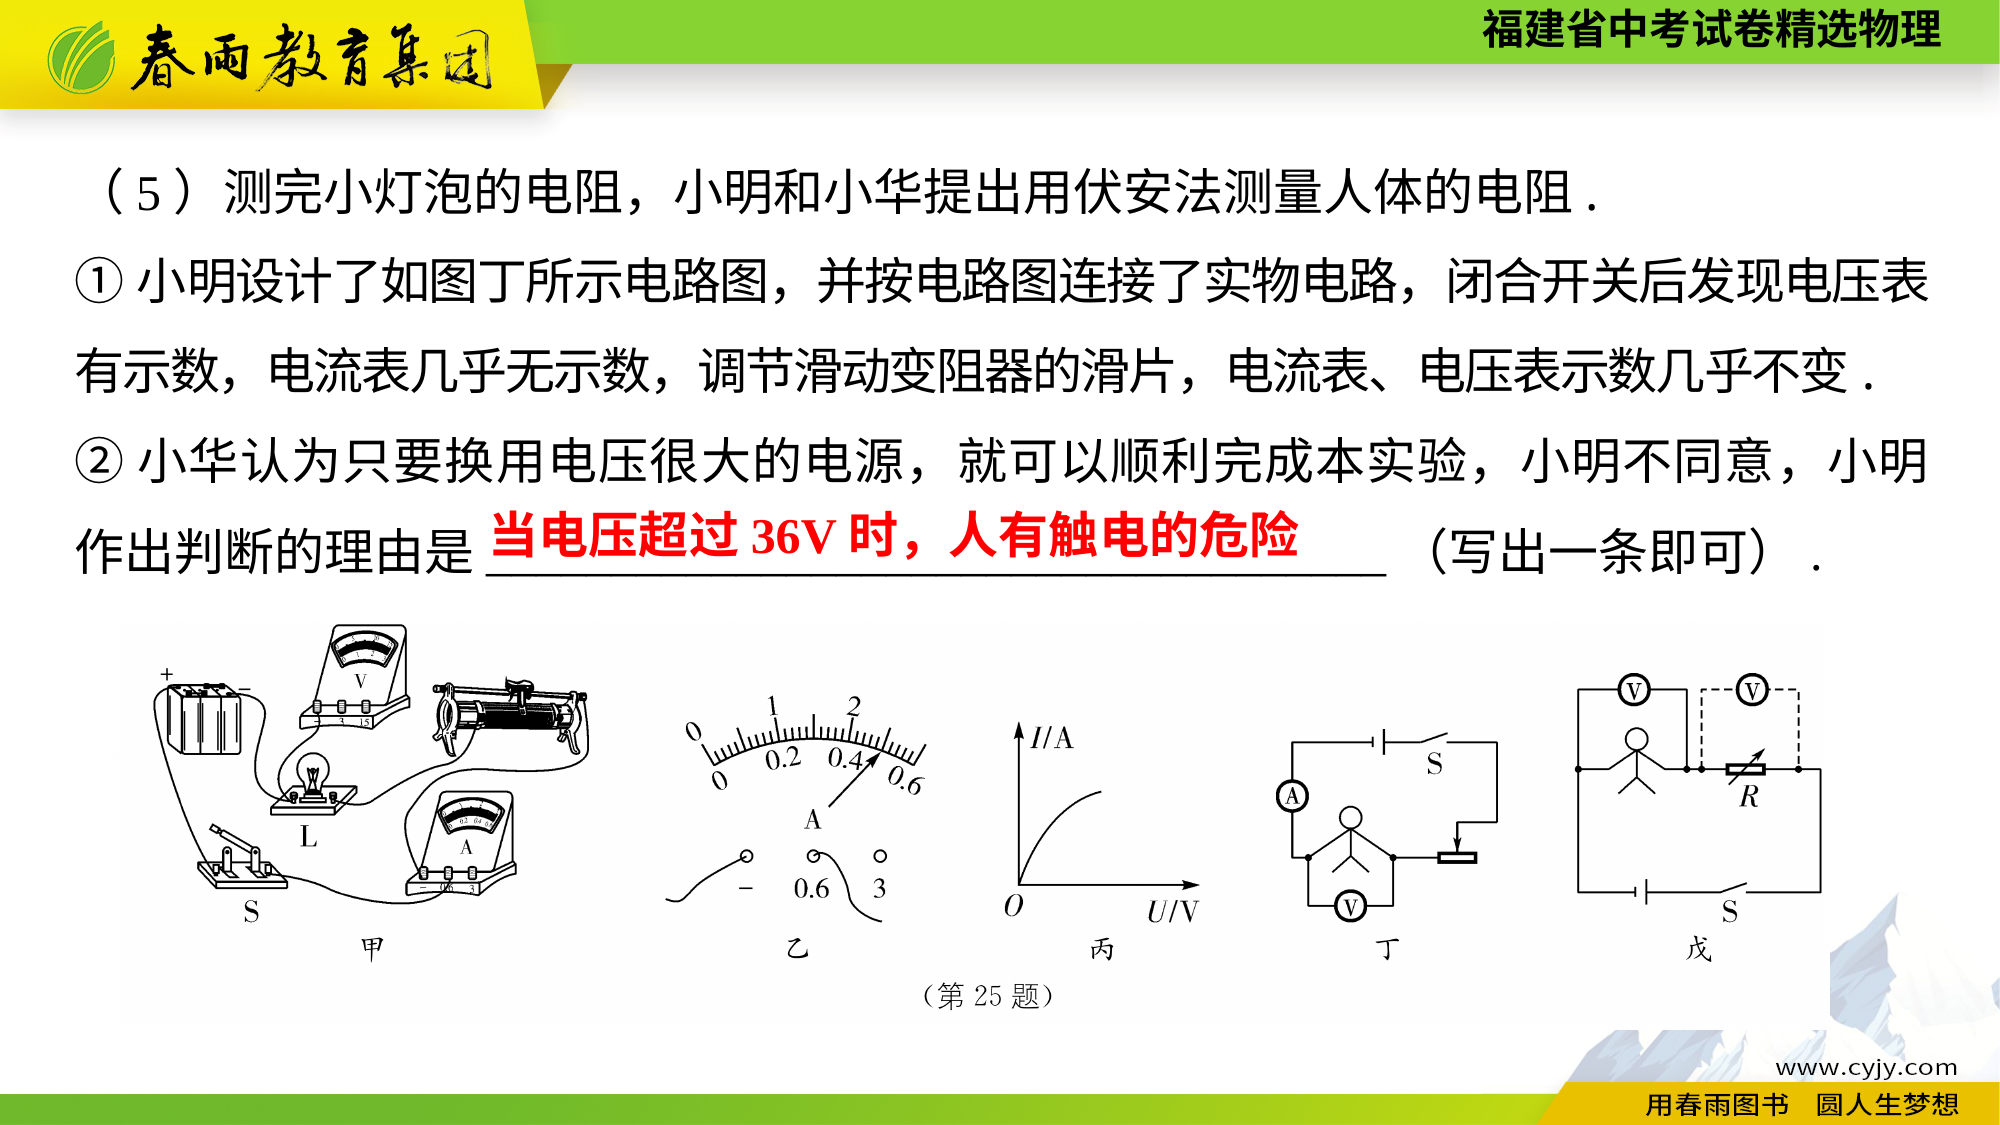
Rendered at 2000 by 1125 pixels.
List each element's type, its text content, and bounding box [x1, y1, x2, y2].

picture [0, 0, 2000, 1125]
text_box 当电压超过36V时，人有触电的危险 [474, 495, 1314, 571]
list （5）测完小灯泡的电阻，小明和小华提出用伏安法测量人体的电阻. ①小明设计了如图丁所示电路图，并按电路图连接了实物电路，闭合开关后发现电压表有示数，电流表几乎无示数，调节滑动变阻器的滑片，电流表、电压表示数几乎不变. ②小华认为只要换用电压很大的电源，就可以顺利完成本实验，小明不同意，小明作出判断的理由是____________________________________（写出一条即可）. [59, 122, 1944, 592]
